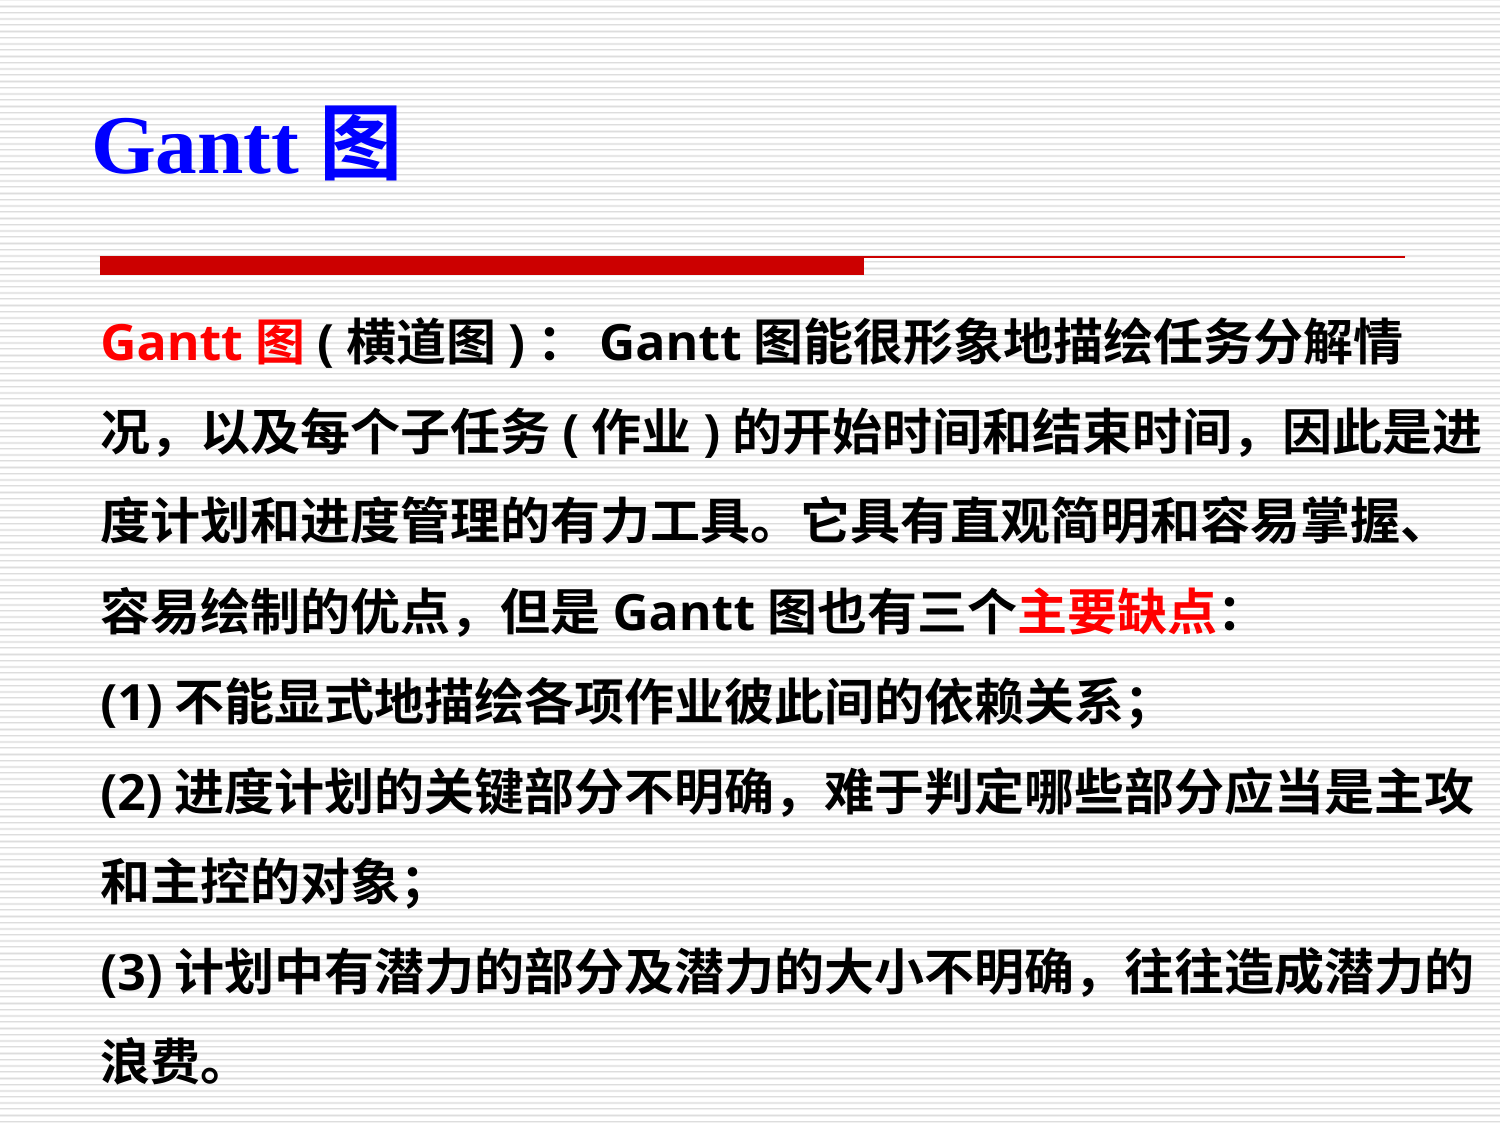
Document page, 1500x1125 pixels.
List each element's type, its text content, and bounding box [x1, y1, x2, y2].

text_box Gantt图(横道图)：Gantt图能很形象地描绘任务分解情况，以及每个子任务(作业)的开始时间和结束时间，因此是进度计划和进度管理的有力工具。它具有直观简明和容易掌握、容易绘制的优点，但是Gantt图也有三个主要缺点： (1)不能显式地描绘各项作业彼此间的依赖关系； (2)进度计划的关键部分不明确，难于判定哪些部分应当是主攻和主控的对象； (3)计划中有潜力的部分及潜力的大小不明确，往往造成潜力的浪费。 [85, 272, 1500, 1098]
picture [0, 0, 1500, 1125]
text_box Gantt图 [76, 82, 418, 198]
